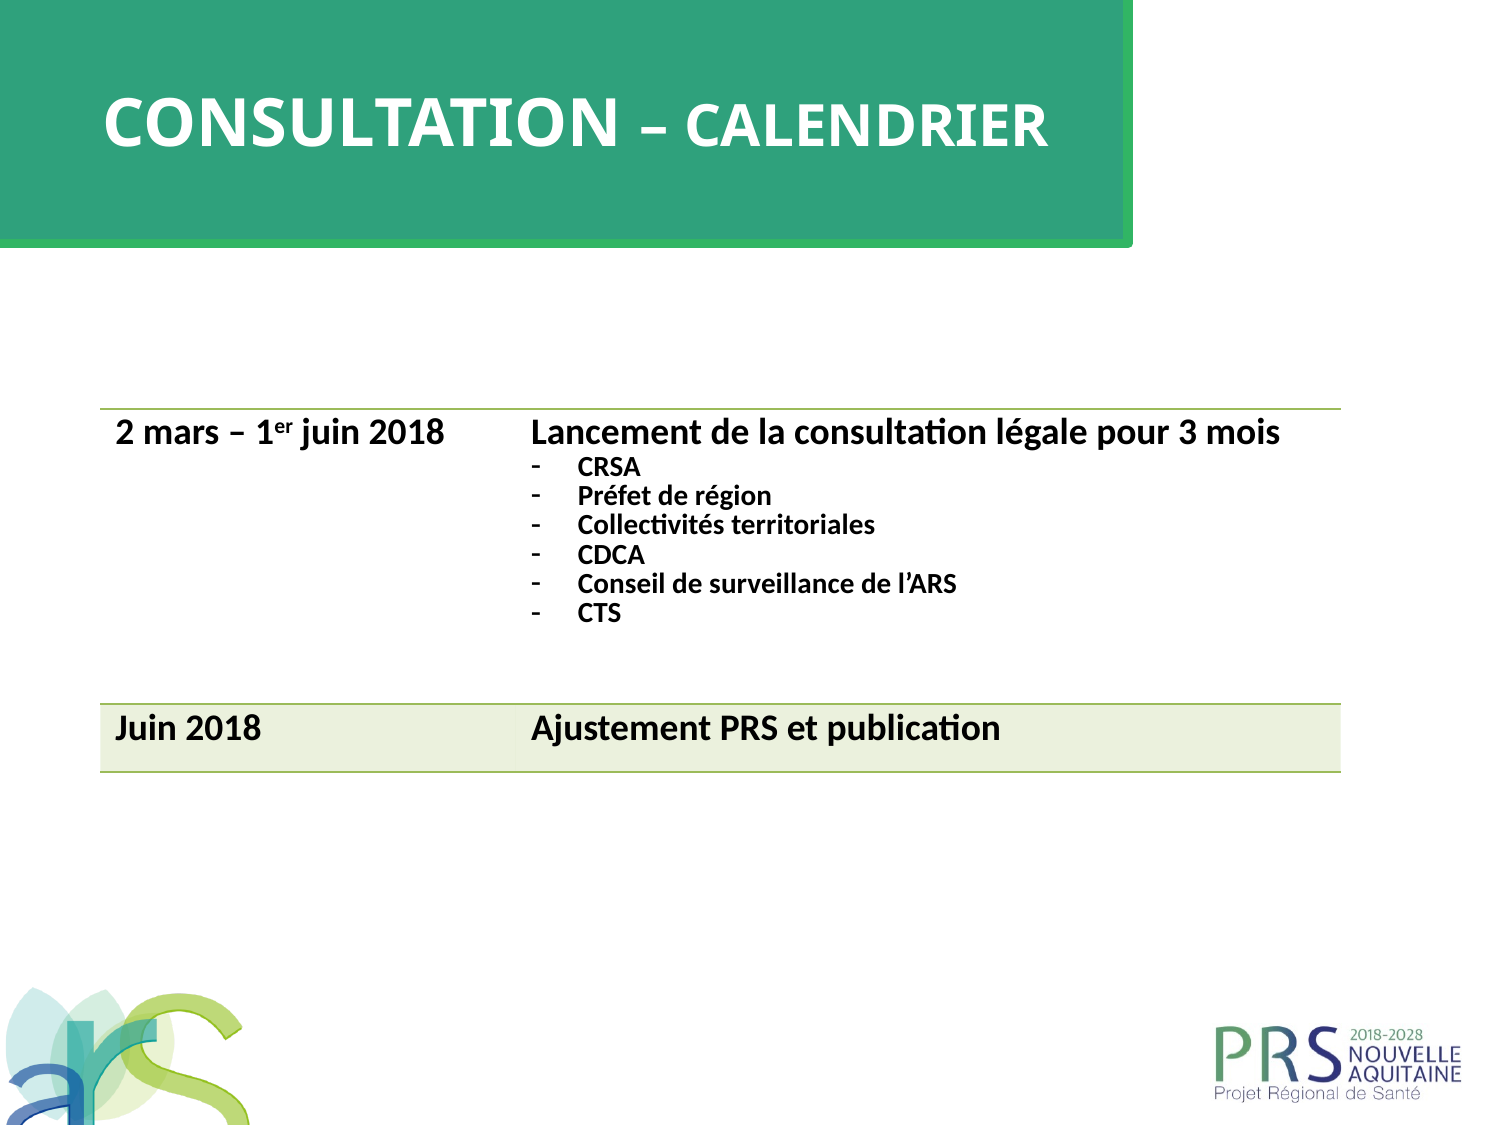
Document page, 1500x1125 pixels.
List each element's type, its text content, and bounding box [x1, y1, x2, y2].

table_header 2 mars – 1er juin 2018 [100, 410, 516, 703]
text_box [36, 326, 1396, 692]
picture [1210, 1023, 1466, 1103]
table_cell Ajustement PRS et publication [516, 705, 1341, 771]
table_header Lancement de la consultation légale pour 3 mois CRSA Préfet de région Collectivités territoriales CDCA Conseil de surveillance de l’ARS CTS [516, 410, 1341, 703]
table_cell Juin 2018 [100, 705, 516, 771]
picture [5, 987, 250, 1125]
title Consultation – Calendrier [0, 0, 1133, 248]
